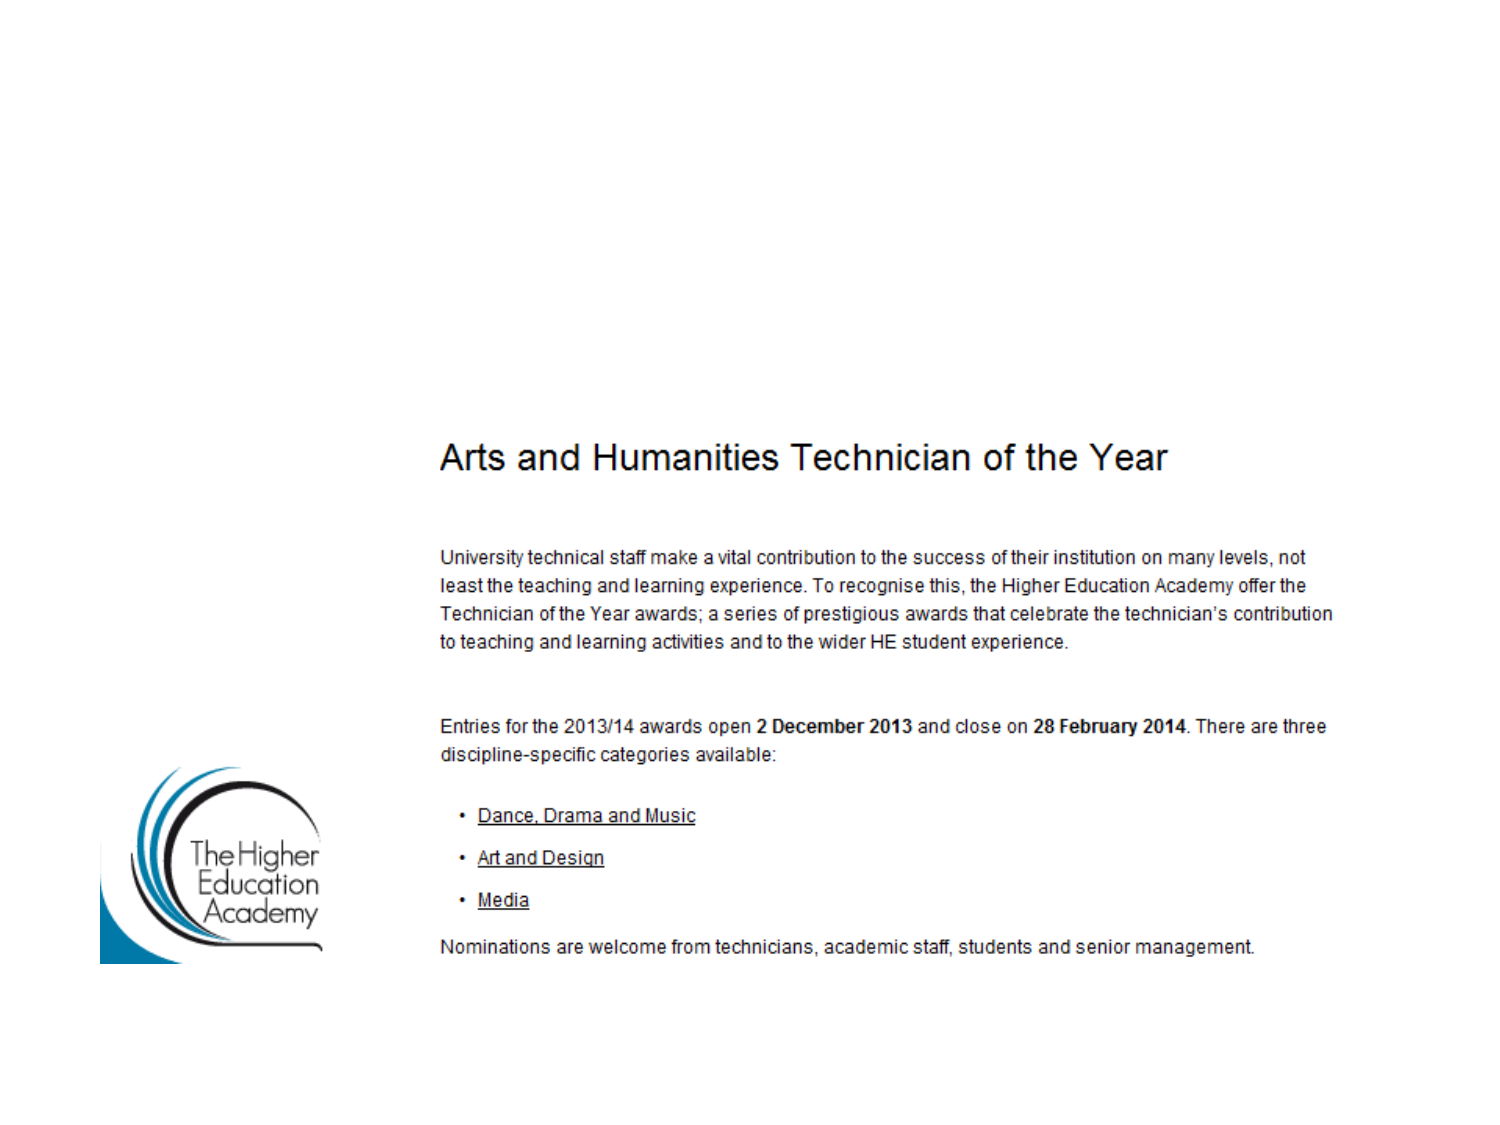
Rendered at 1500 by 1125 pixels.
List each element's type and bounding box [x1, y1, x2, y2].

picture [100, 739, 368, 964]
picture [389, 396, 1346, 993]
